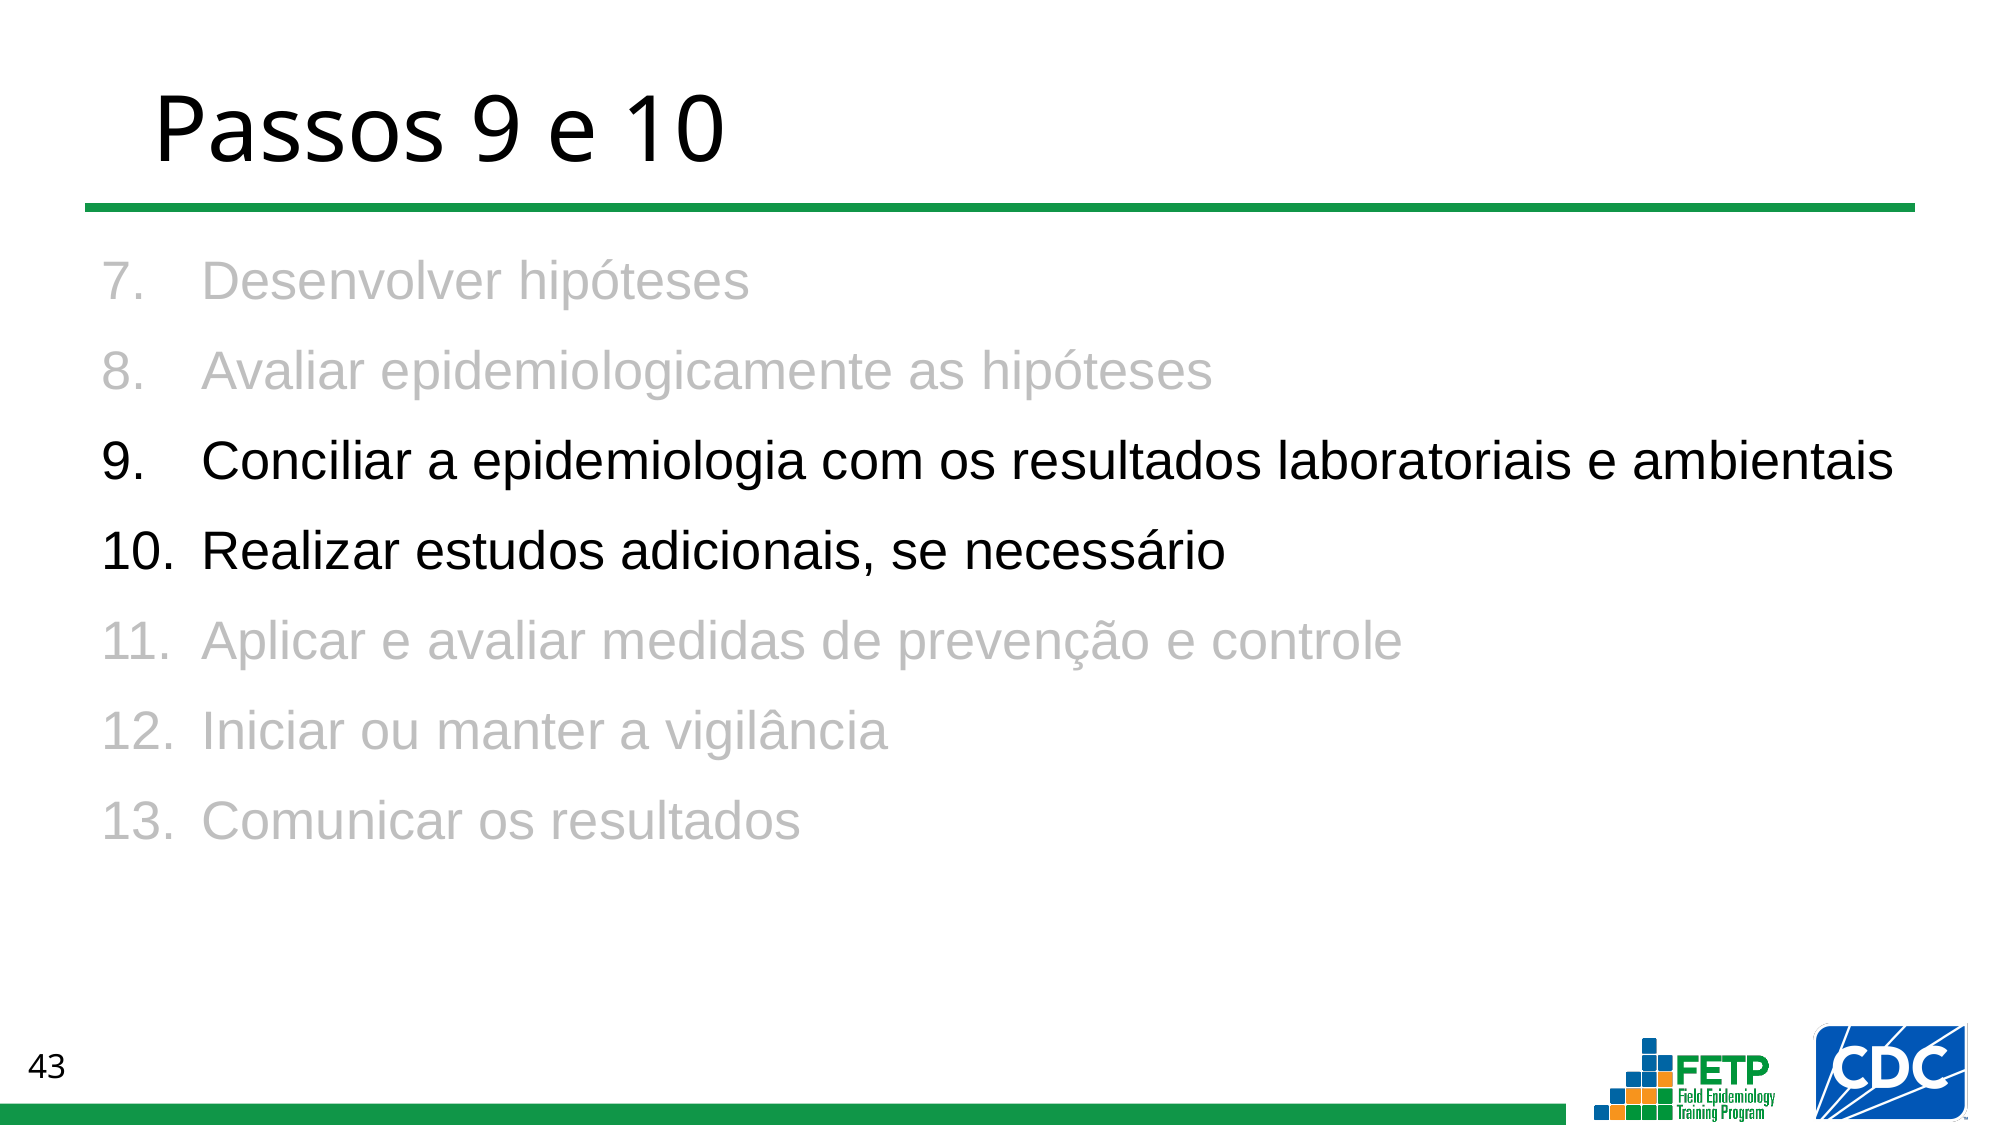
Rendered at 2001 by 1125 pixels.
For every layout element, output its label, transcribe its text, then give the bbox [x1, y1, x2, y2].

picture [1594, 1038, 1775, 1122]
picture [1813, 1023, 1968, 1122]
title Passos 9 e 10 [137, 75, 1863, 207]
text_box Desenvolver hipóteses Avaliar epidemiologicamente as hipóteses Conciliar a epidemiologia com os resultados laboratoriais e ambientais Realizar estudos adicionais, se necessário Aplicar e avaliar medidas de prevenção e controle Iniciar ou manter a vigilância Comunicar os resultados [86, 237, 1985, 968]
